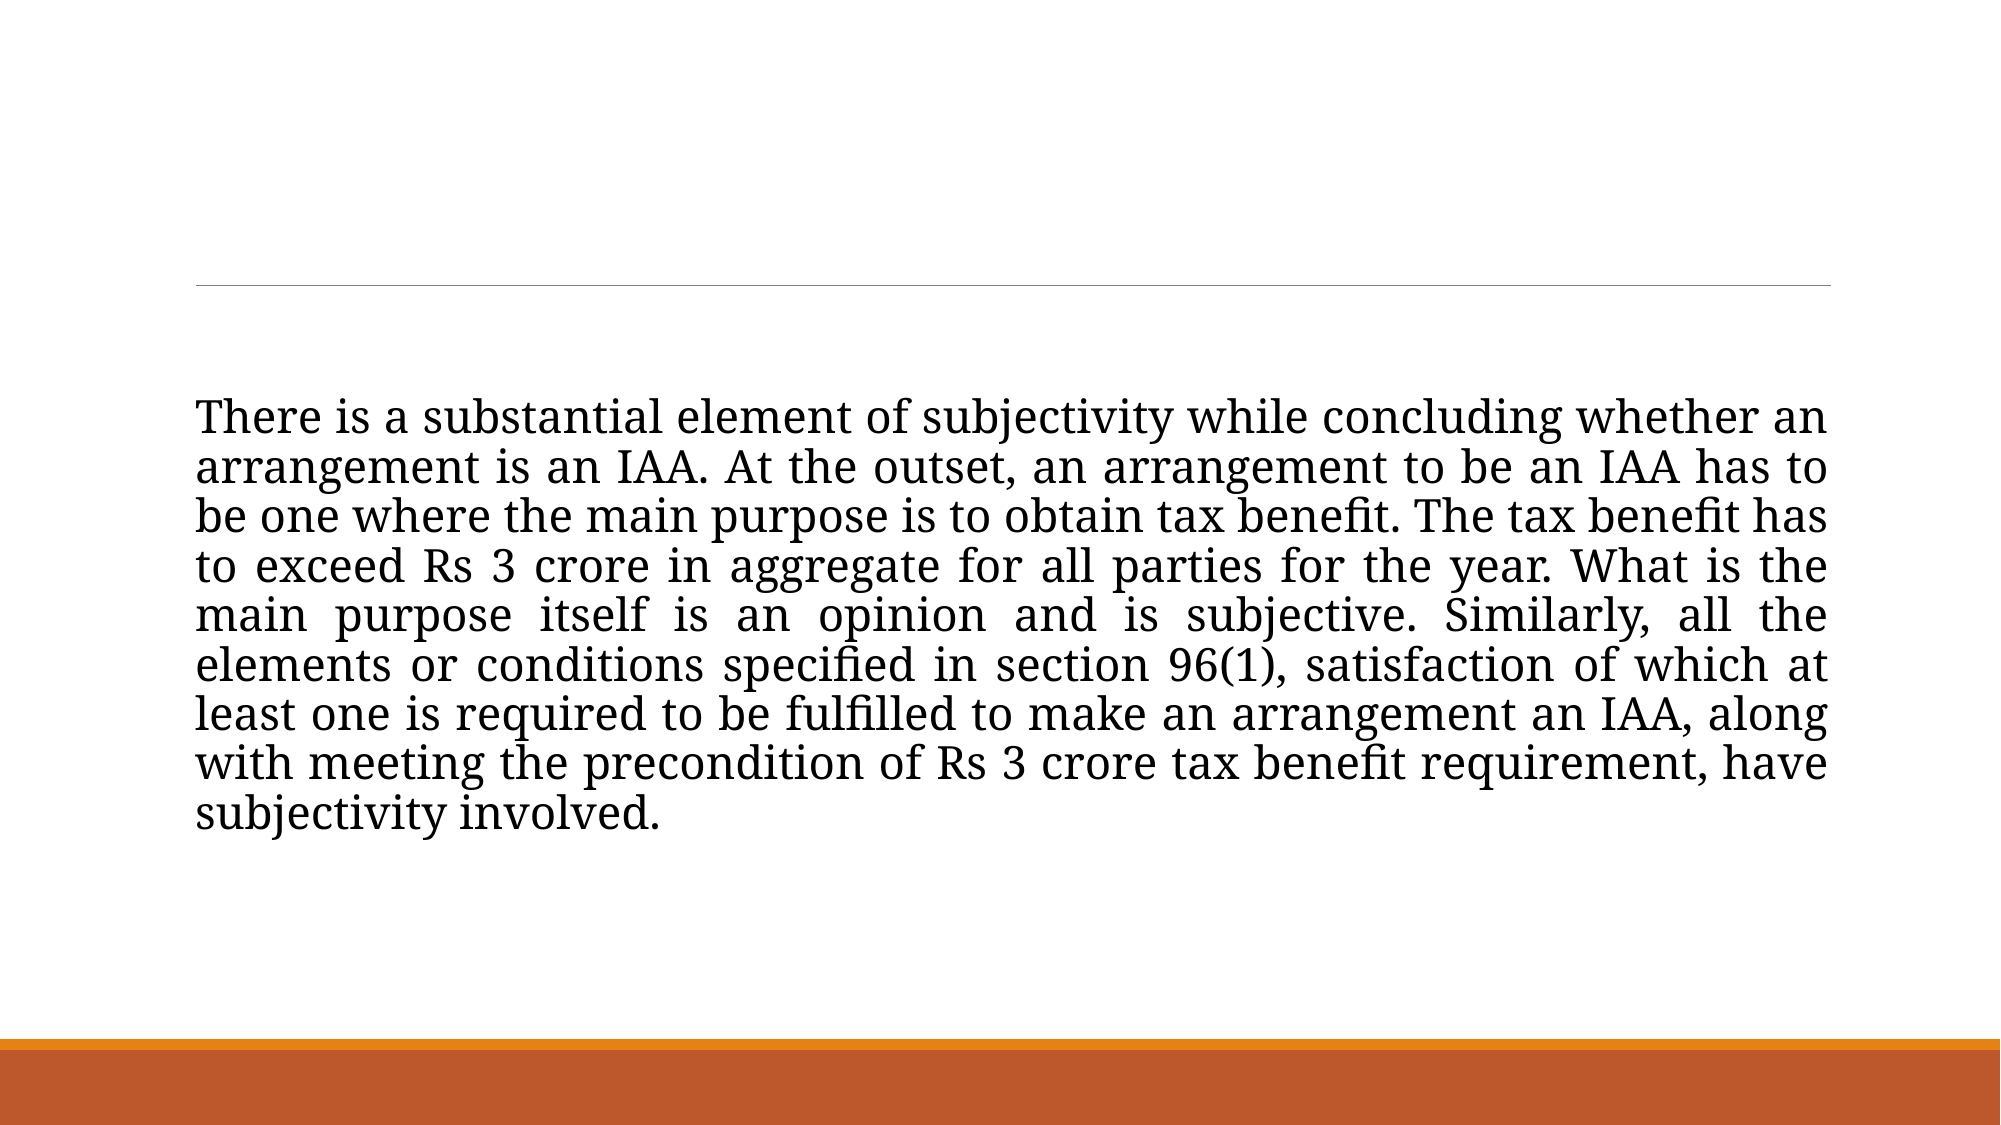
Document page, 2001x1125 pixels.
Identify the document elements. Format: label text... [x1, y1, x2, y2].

list There is a substantial element of subjectivity while concluding whether an arrangement is an IAA. At the outset, an arrangement to be an IAA has to be one where the main purpose is to obtain tax benefit. The tax benefit has to exceed Rs 3 crore in aggregate for all parties for the year. What is the main purpose itself is an opinion and is subjective. Similarly, all the elements or conditions specified in section 96(1), satisfaction of which at least one is required to be fulfilled to make an arrangement an IAA, along with meeting the precondition of Rs 3 crore tax benefit requirement, have subjectivity involved. [180, 302, 1830, 963]
